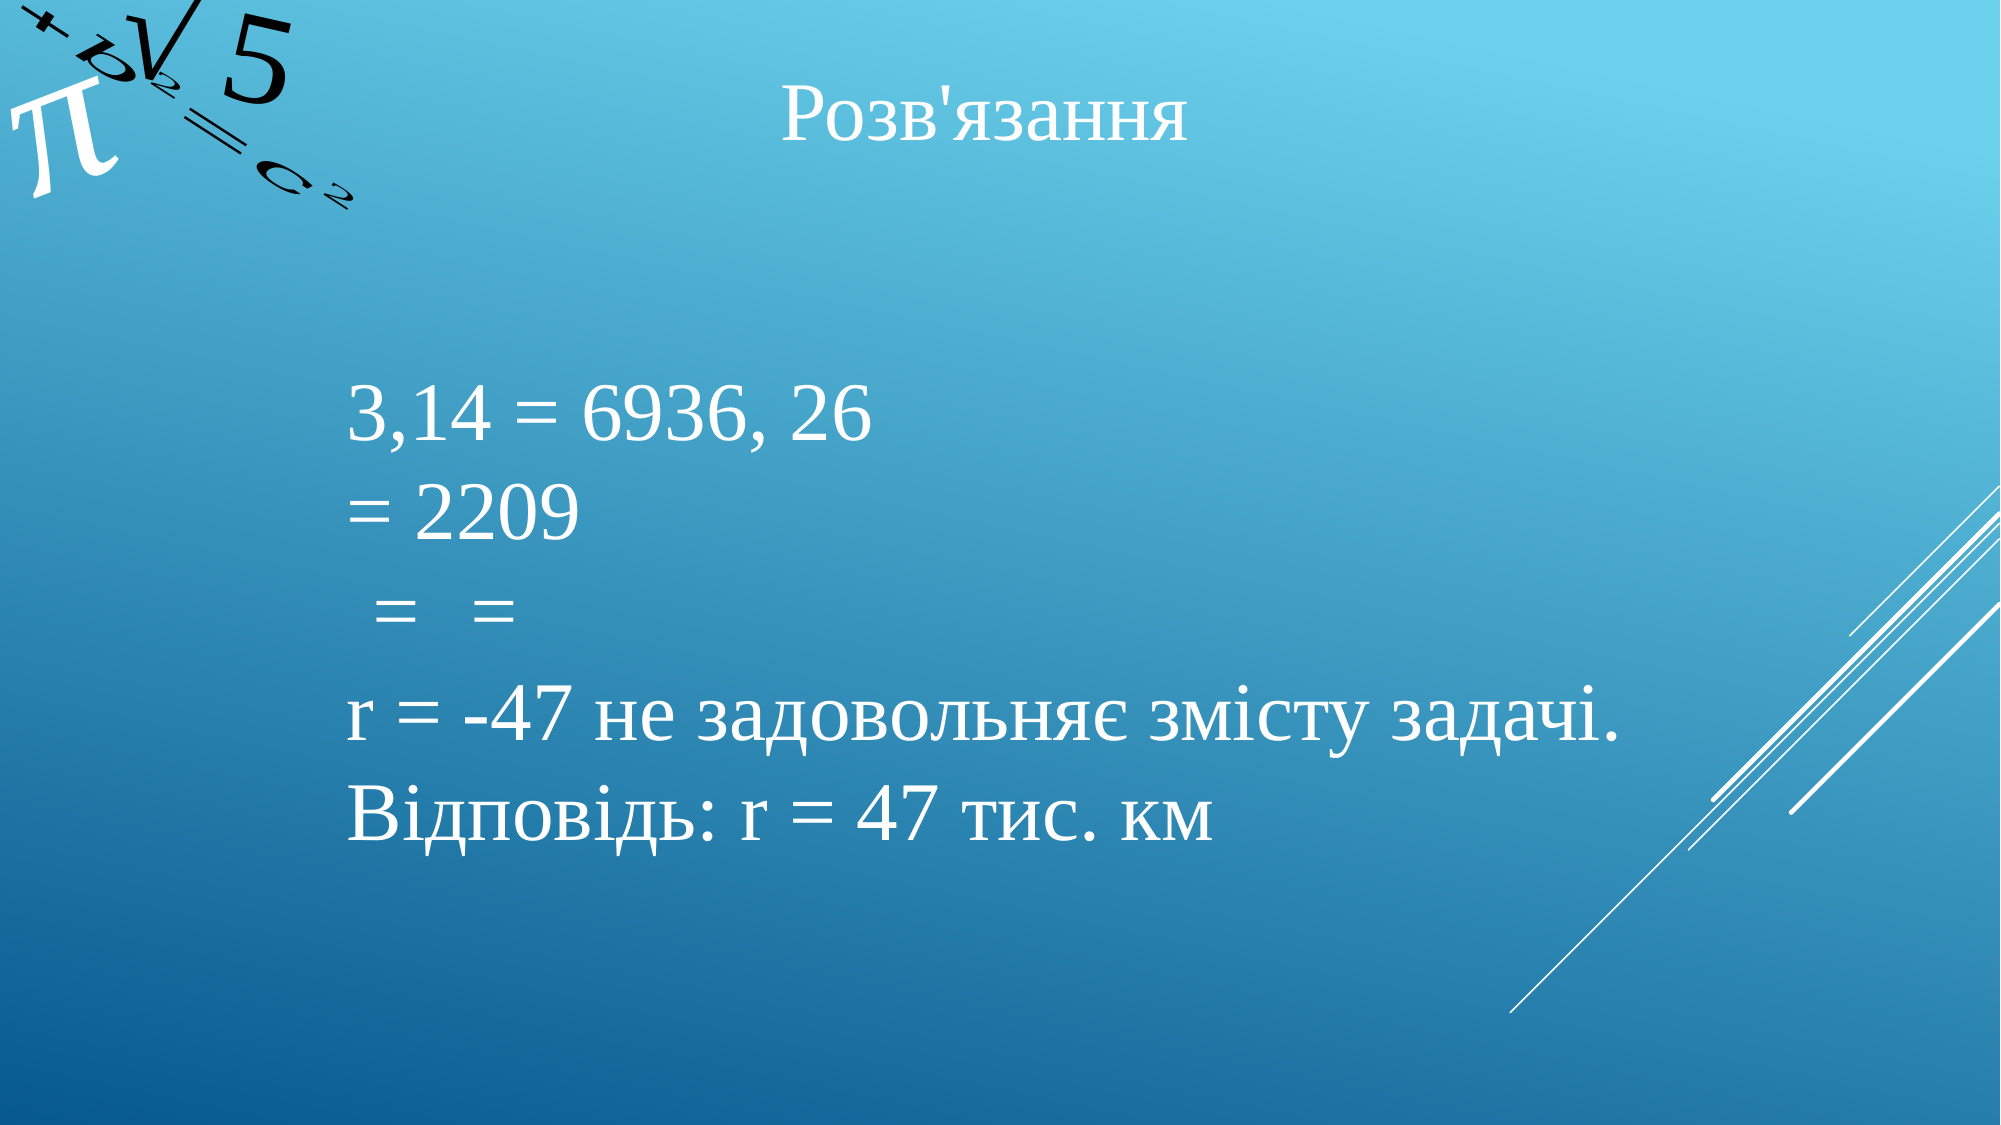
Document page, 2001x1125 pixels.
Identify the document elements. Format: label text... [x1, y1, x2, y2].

text_box π [0, 0, 126, 249]
